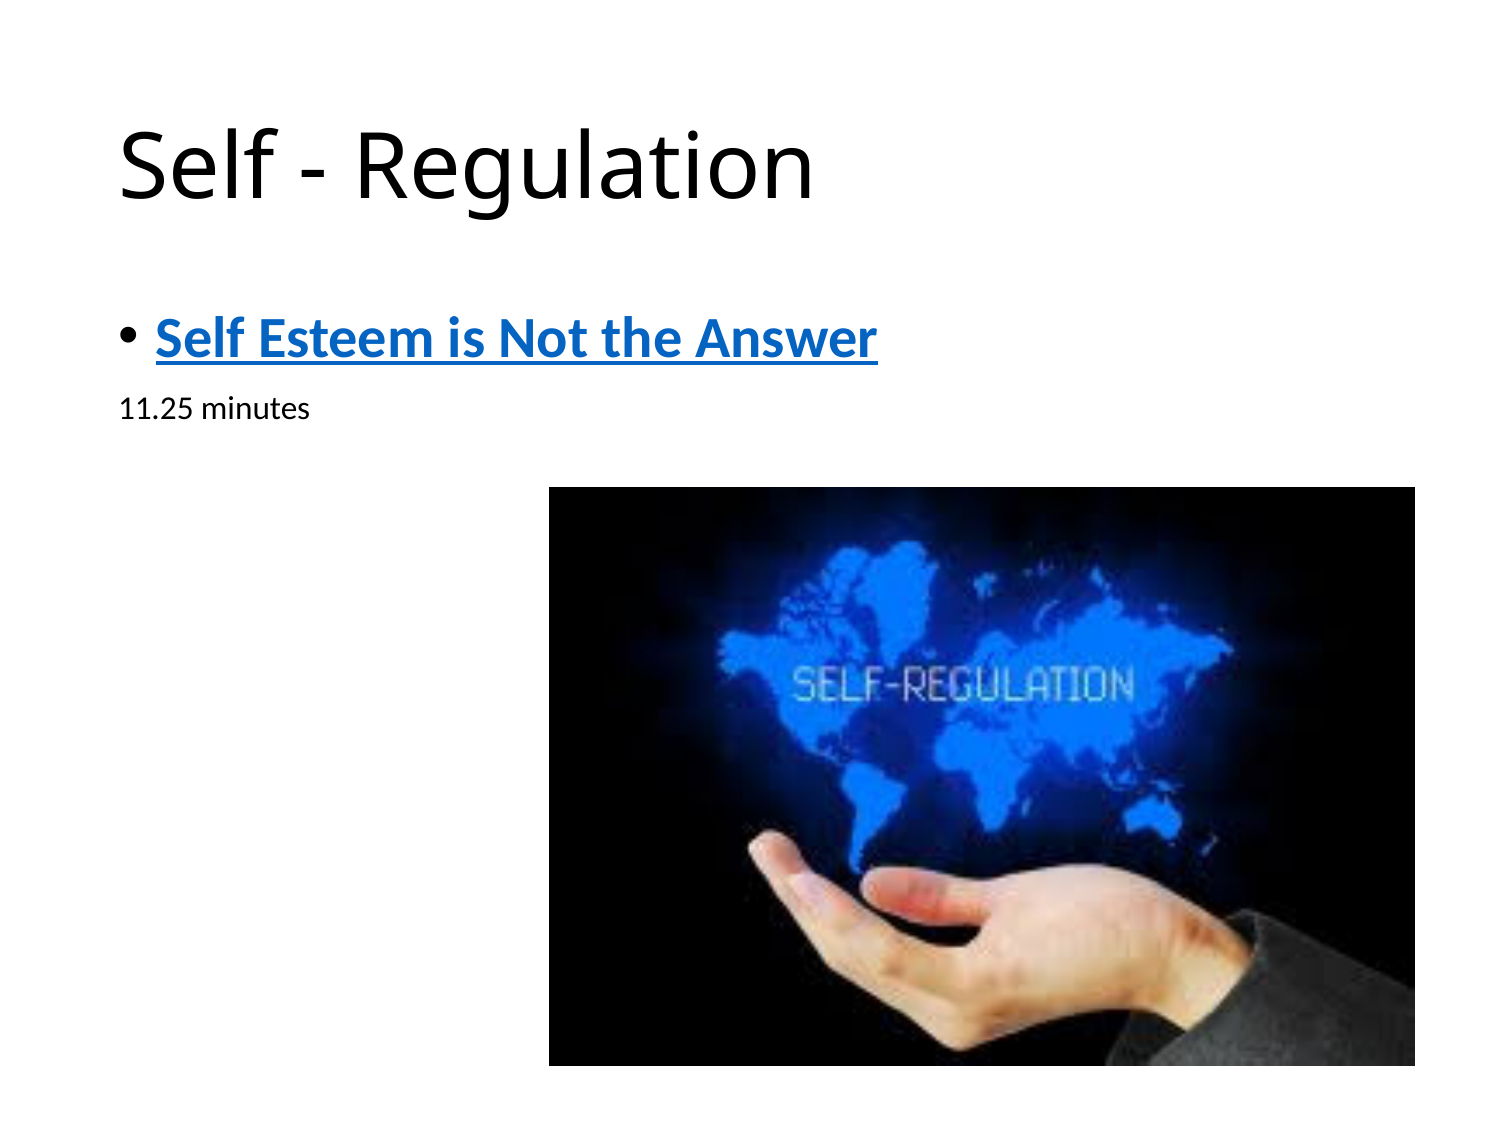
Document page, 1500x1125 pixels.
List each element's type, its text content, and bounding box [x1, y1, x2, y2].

list Self Esteem is Not the Answer 11.25 minutes [103, 299, 1397, 1014]
picture [549, 487, 1415, 1066]
title Self - Regulation [103, 59, 1397, 278]
